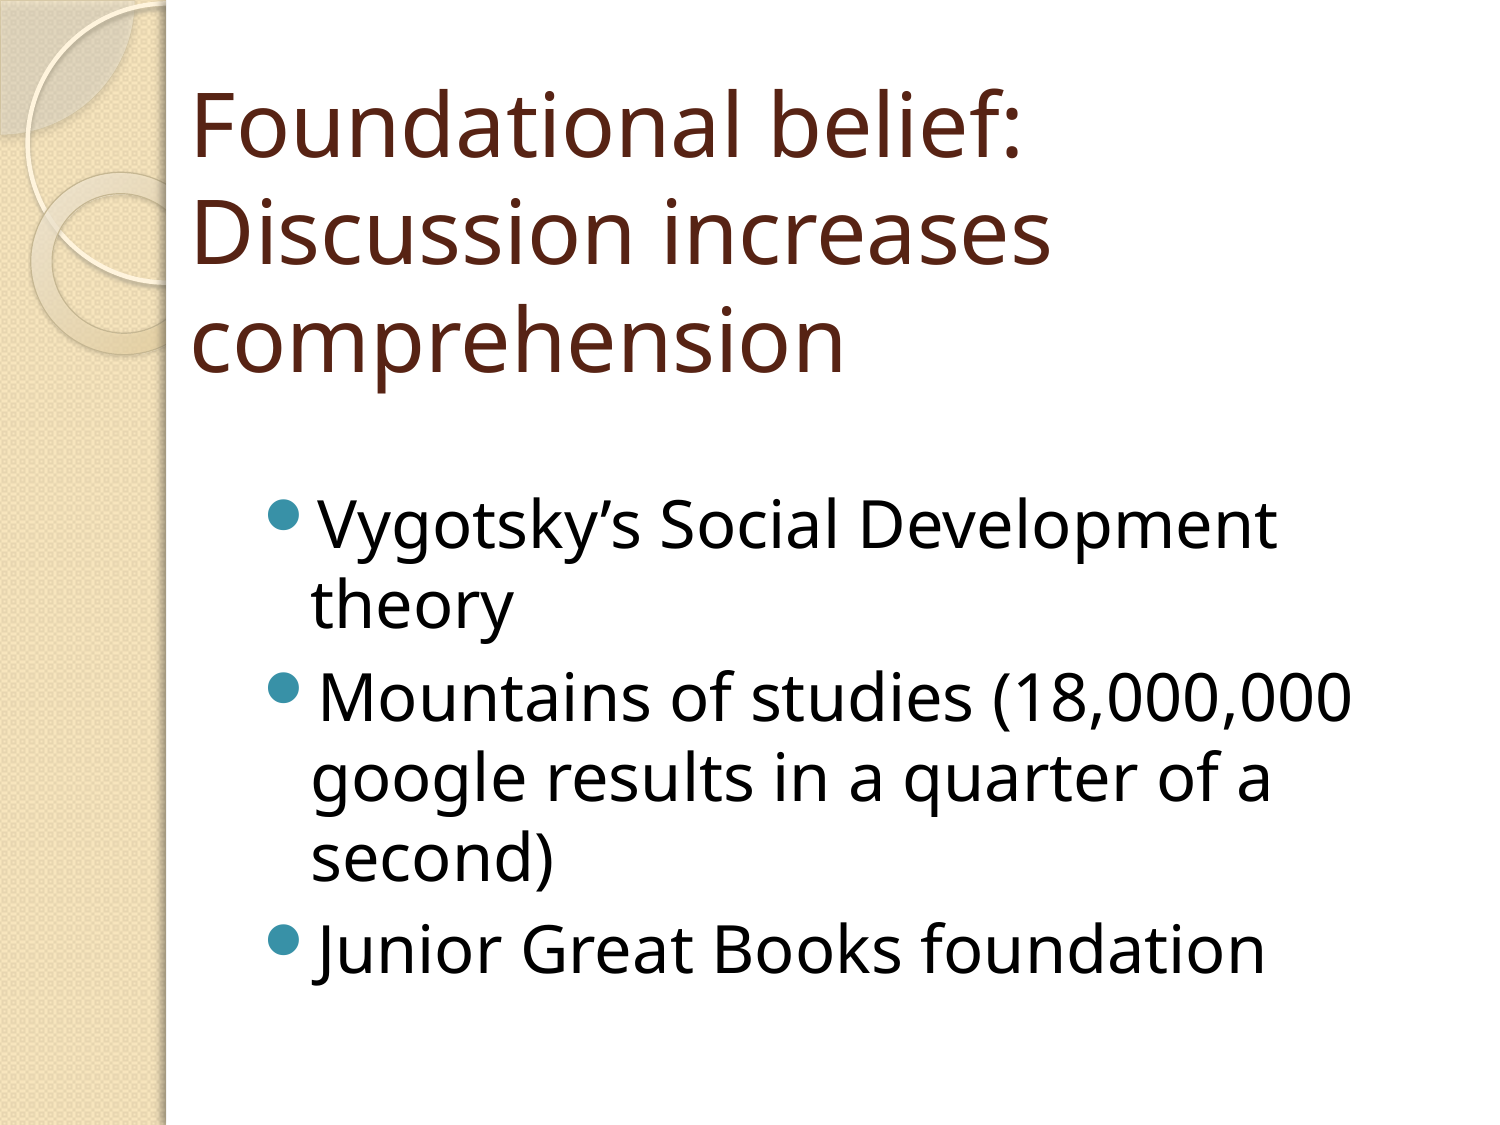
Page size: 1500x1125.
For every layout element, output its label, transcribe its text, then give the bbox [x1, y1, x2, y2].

title Foundational belief: Discussion increases comprehension [174, 45, 1466, 413]
list Vygotsky’s Social Development theory Mountains of studies (18,000,000 google results in a quarter of a second) Junior Great Books foundation [235, 474, 1466, 1025]
